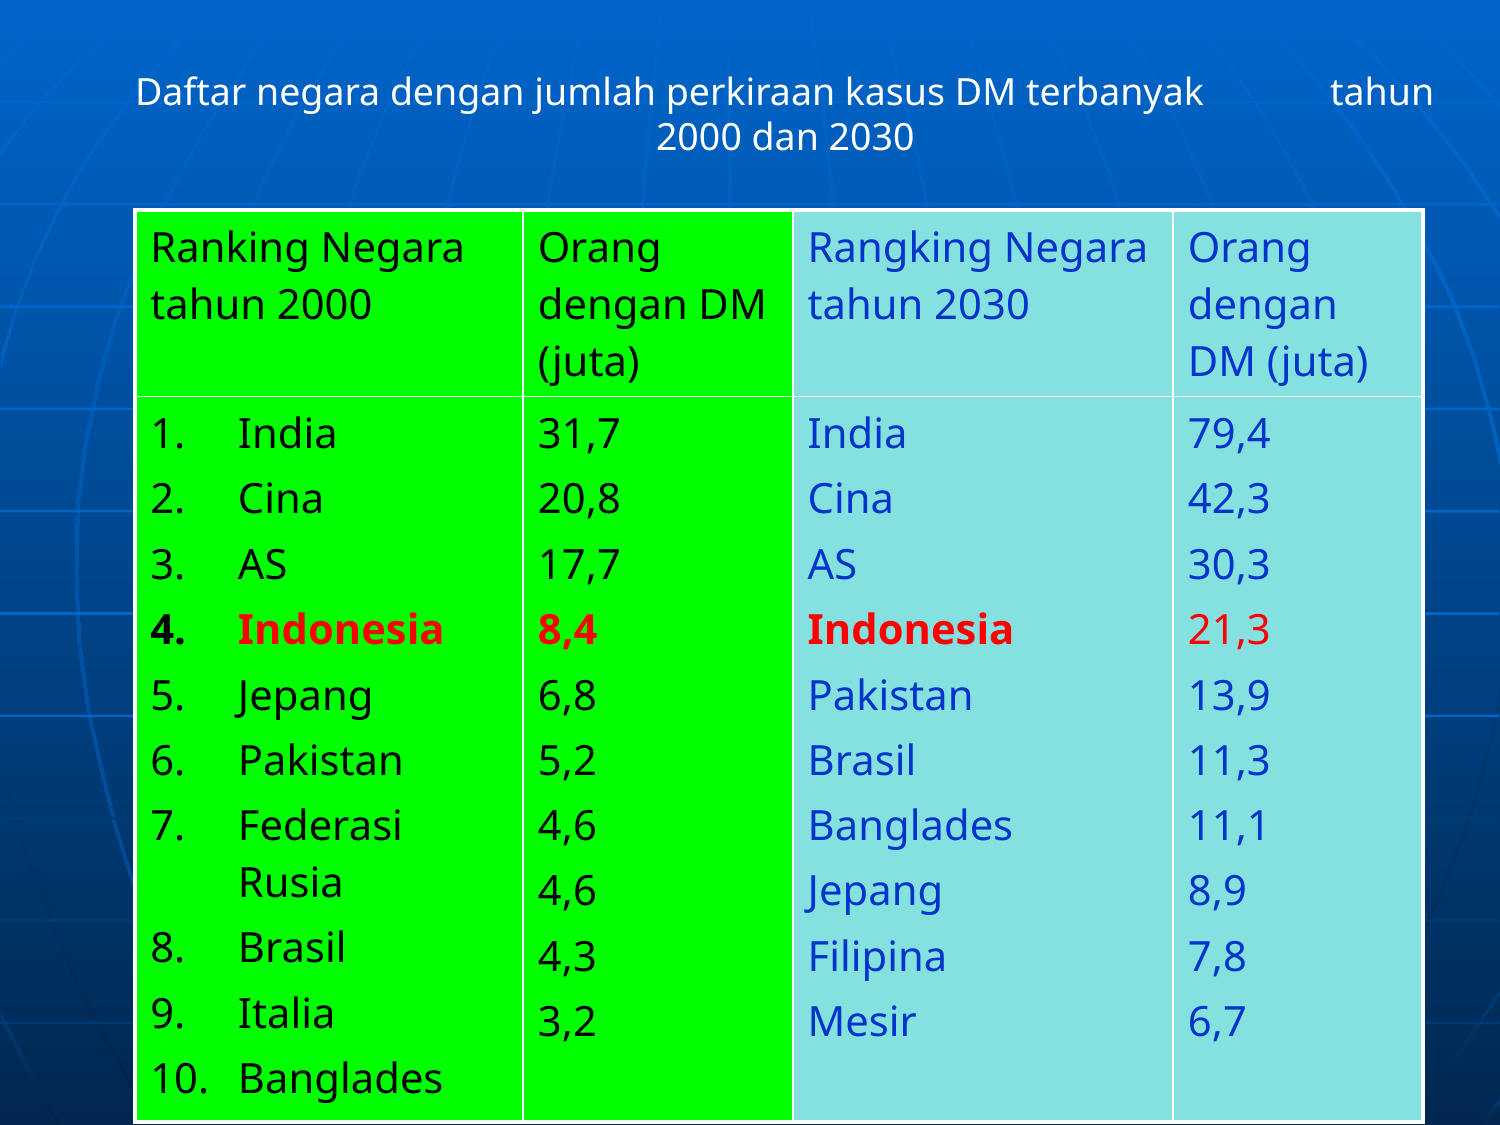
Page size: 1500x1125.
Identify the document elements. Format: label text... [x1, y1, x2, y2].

table_cell 31,7 20,8 17,7 8,4 6,8 5,2 4,6 4,6 4,3 3,2 [524, 397, 792, 1120]
table_cell India Cina AS Indonesia Jepang Pakistan Federasi Rusia Brasil Italia Banglades [137, 397, 522, 1120]
table_header Rangking Negara tahun 2030 [794, 212, 1172, 396]
table_cell 79,4 42,3 30,3 21,3 13,9 11,3 11,1 8,9 7,8 6,7 [1174, 397, 1421, 1120]
table_cell India Cina AS Indonesia Pakistan Brasil Banglades Jepang Filipina Mesir [794, 397, 1172, 1120]
table_header Ranking Negara tahun 2000 [137, 212, 522, 396]
table_header Orang dengan DM (juta) [1174, 212, 1421, 396]
table_header Orang dengan DM (juta) [524, 212, 792, 396]
text_box Daftar negara dengan jumlah perkiraan kasus DM terbanyak tahun 2000 dan 2030 [110, 60, 1461, 166]
